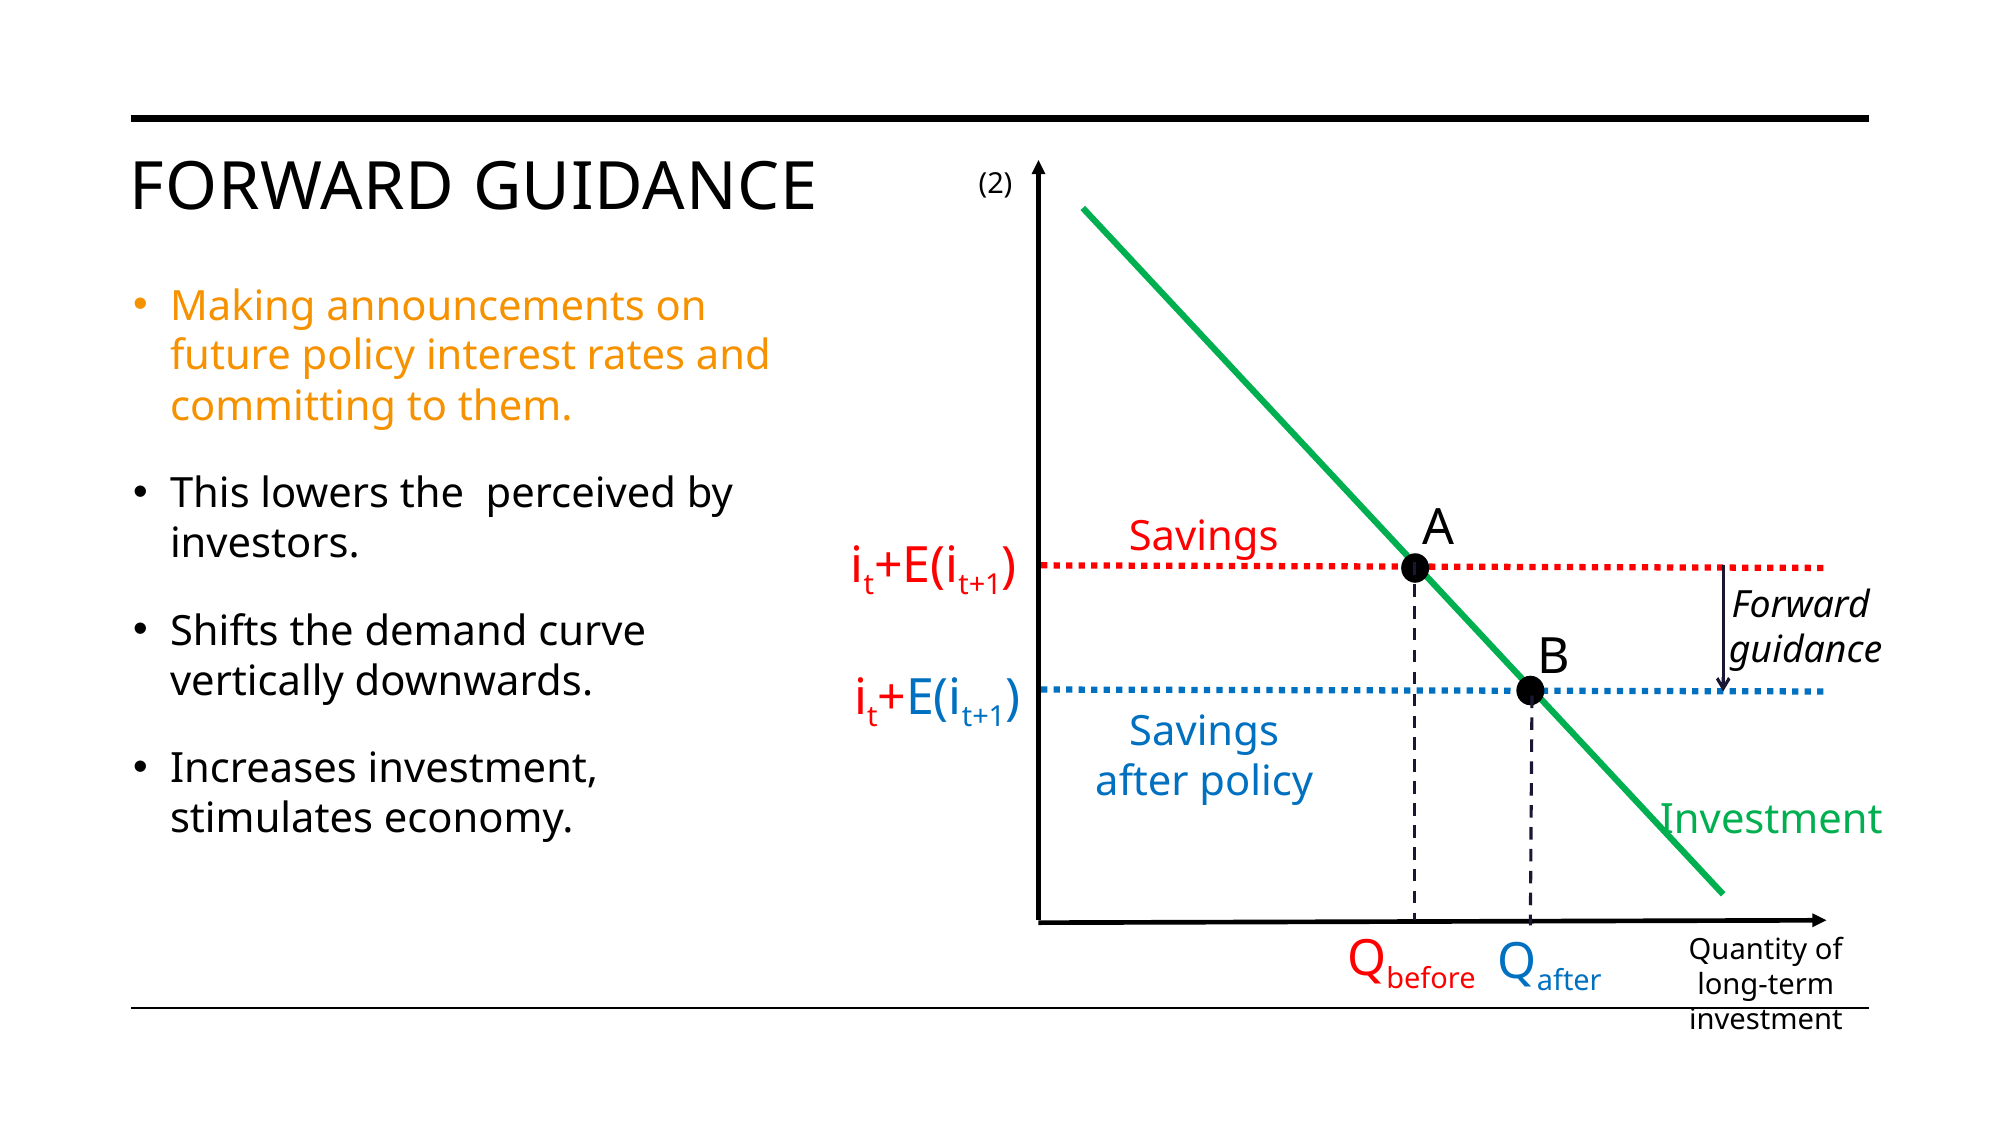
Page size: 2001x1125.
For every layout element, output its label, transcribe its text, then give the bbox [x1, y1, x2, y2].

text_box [828, 151, 1892, 1009]
title Forward guidance [114, 135, 1869, 220]
